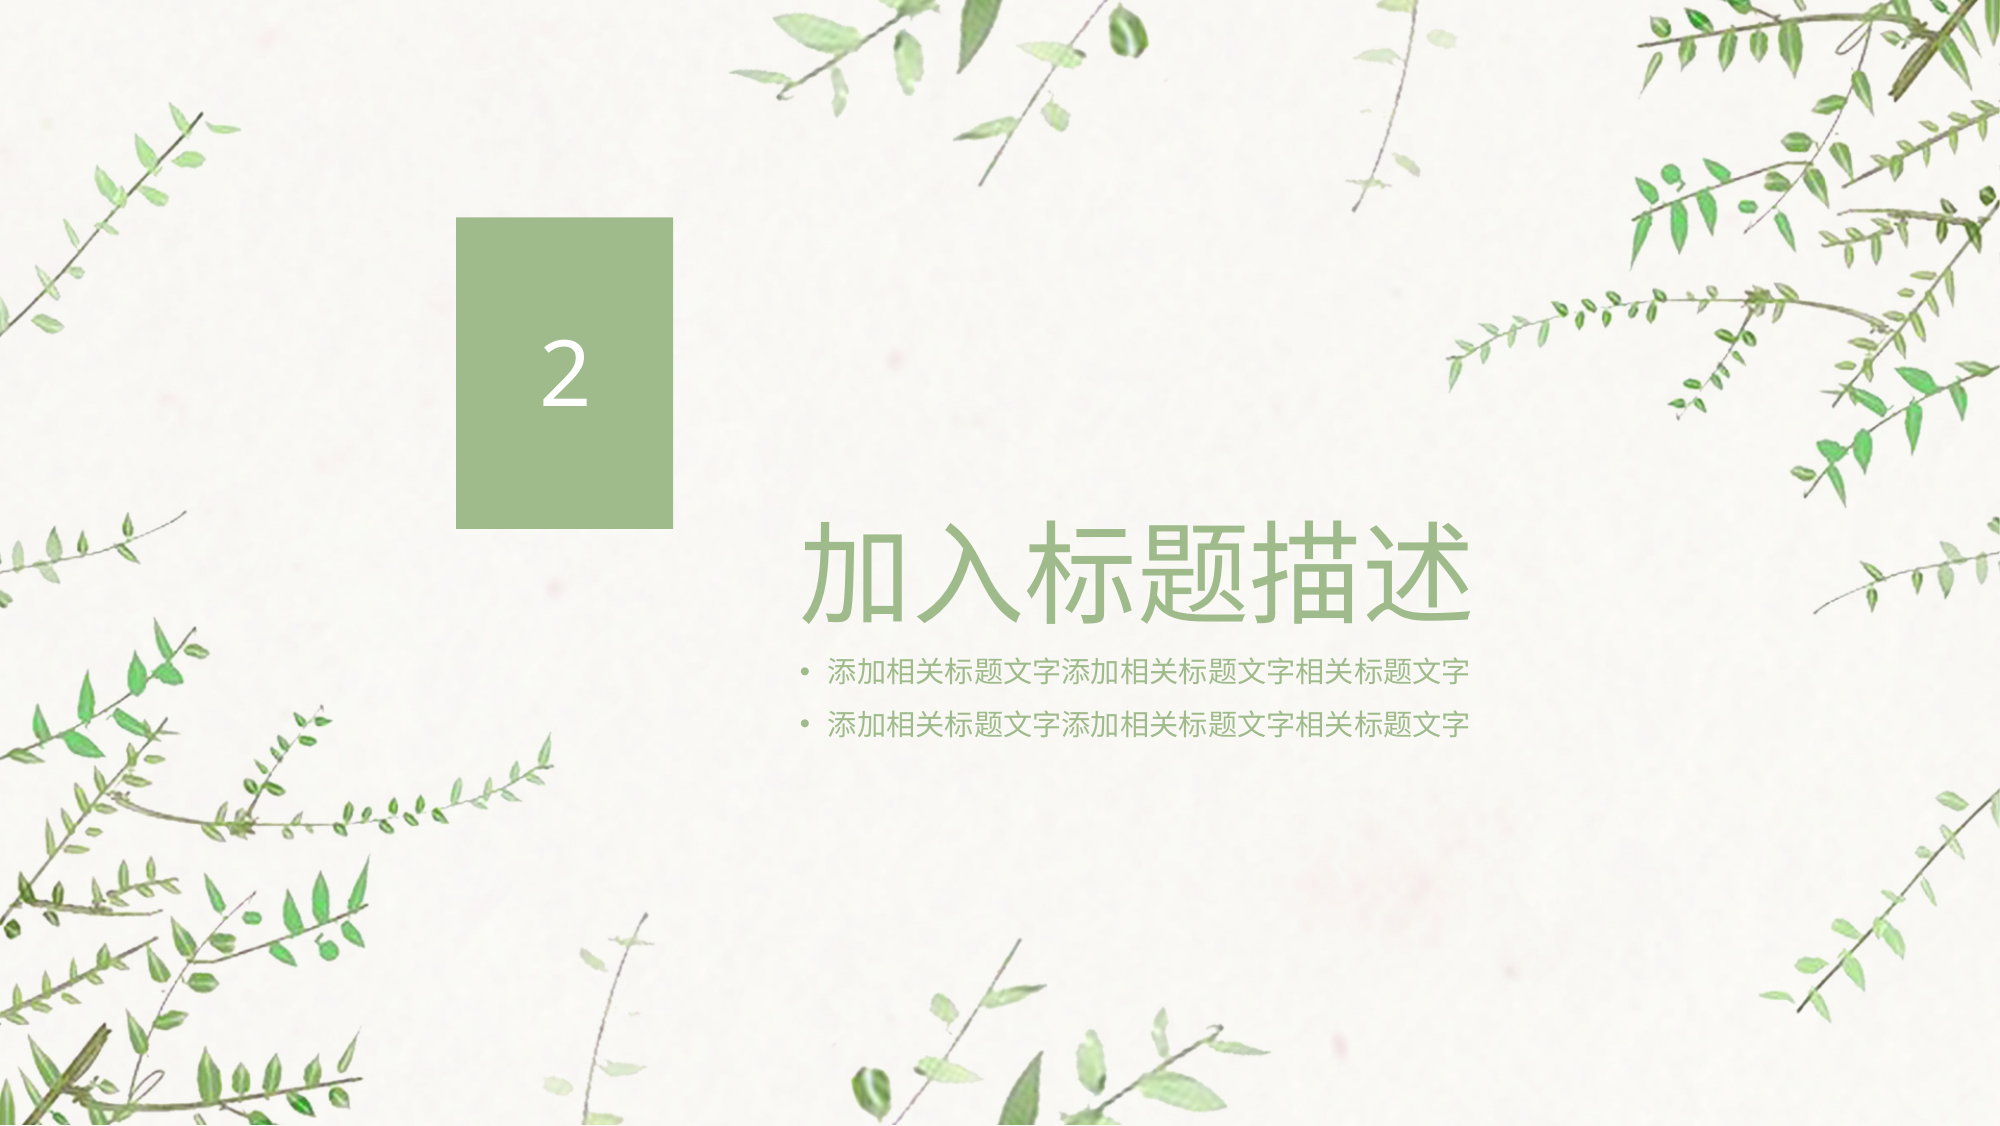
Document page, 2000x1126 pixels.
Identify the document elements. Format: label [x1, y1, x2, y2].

text_box [455, 217, 674, 530]
picture [0, 0, 2000, 1126]
